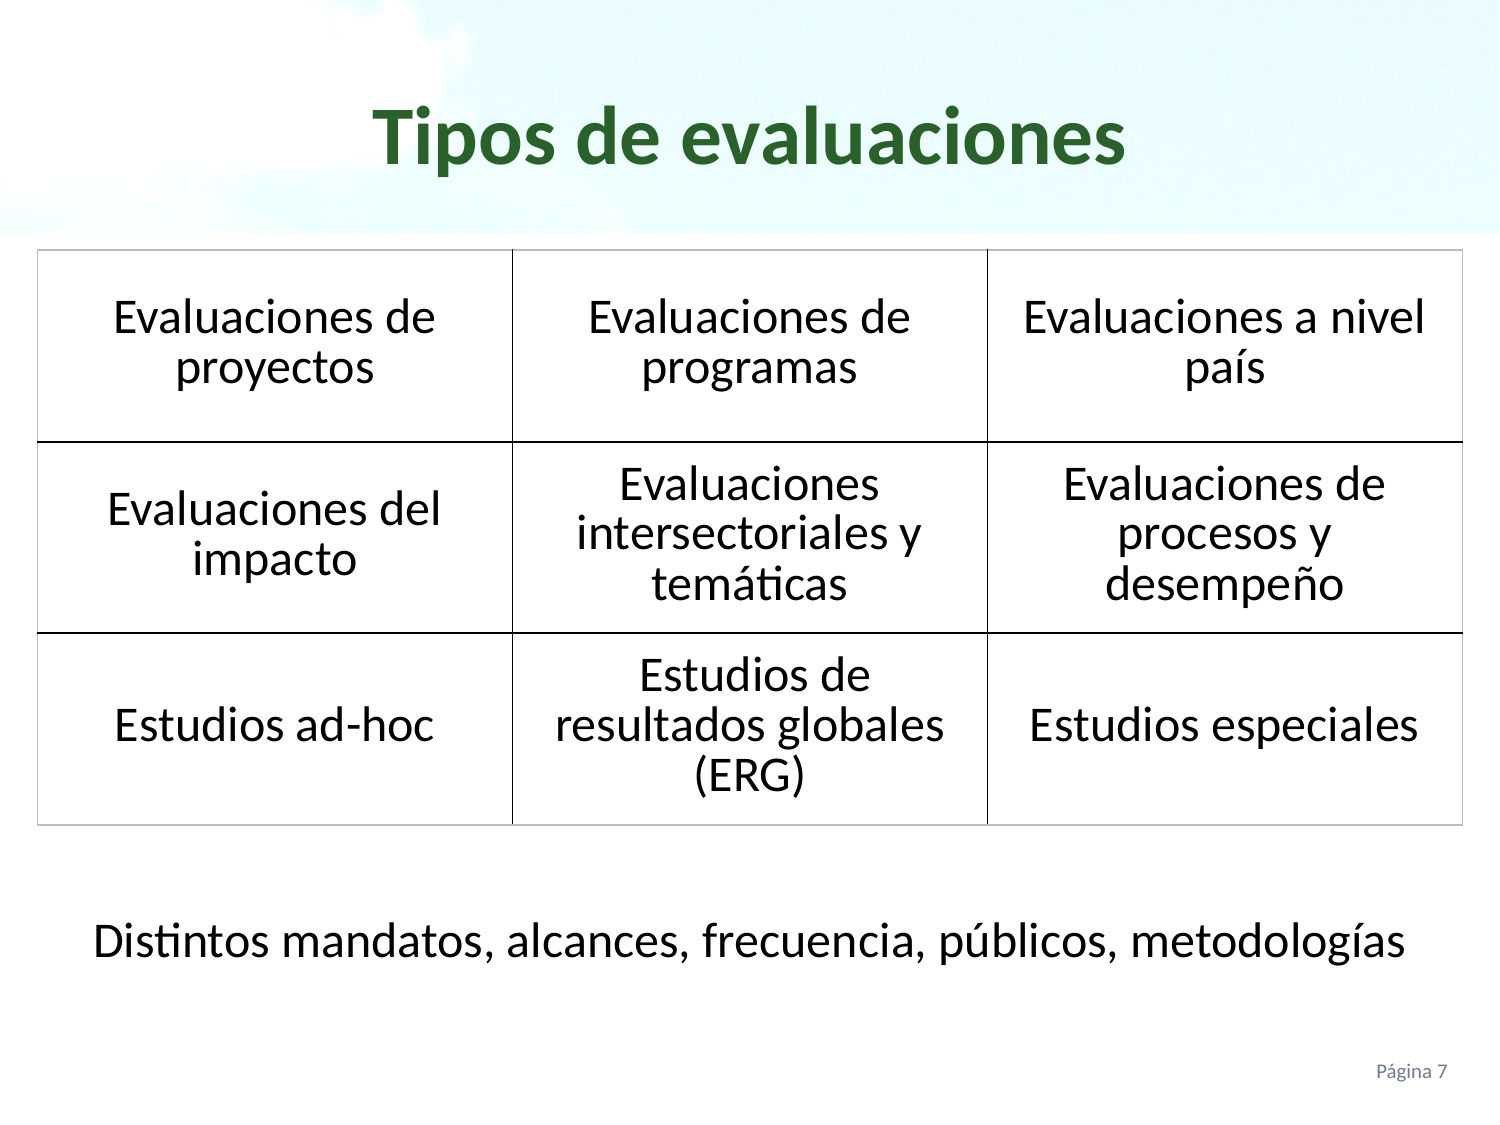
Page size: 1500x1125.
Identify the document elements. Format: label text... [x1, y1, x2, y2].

table_cell Evaluaciones del impacto [38, 443, 512, 632]
table_header Evaluaciones de programas [513, 251, 987, 441]
table_cell Estudios ad-hoc [38, 634, 512, 824]
text_box Distintos mandatos, alcances, frecuencia, públicos, metodologías [37, 899, 1463, 975]
table_cell Evaluaciones intersectoriales y temáticas [513, 443, 987, 632]
table_header Evaluaciones a nivel país [988, 251, 1462, 441]
table_cell Estudios especiales [988, 634, 1462, 824]
table_cell Estudios de resultados globales (ERG) [513, 634, 987, 824]
table_header Evaluaciones de proyectos [38, 251, 512, 441]
table_cell Evaluaciones de procesos y desempeño [988, 443, 1462, 632]
title Tipos de evaluaciones [37, 37, 1463, 225]
